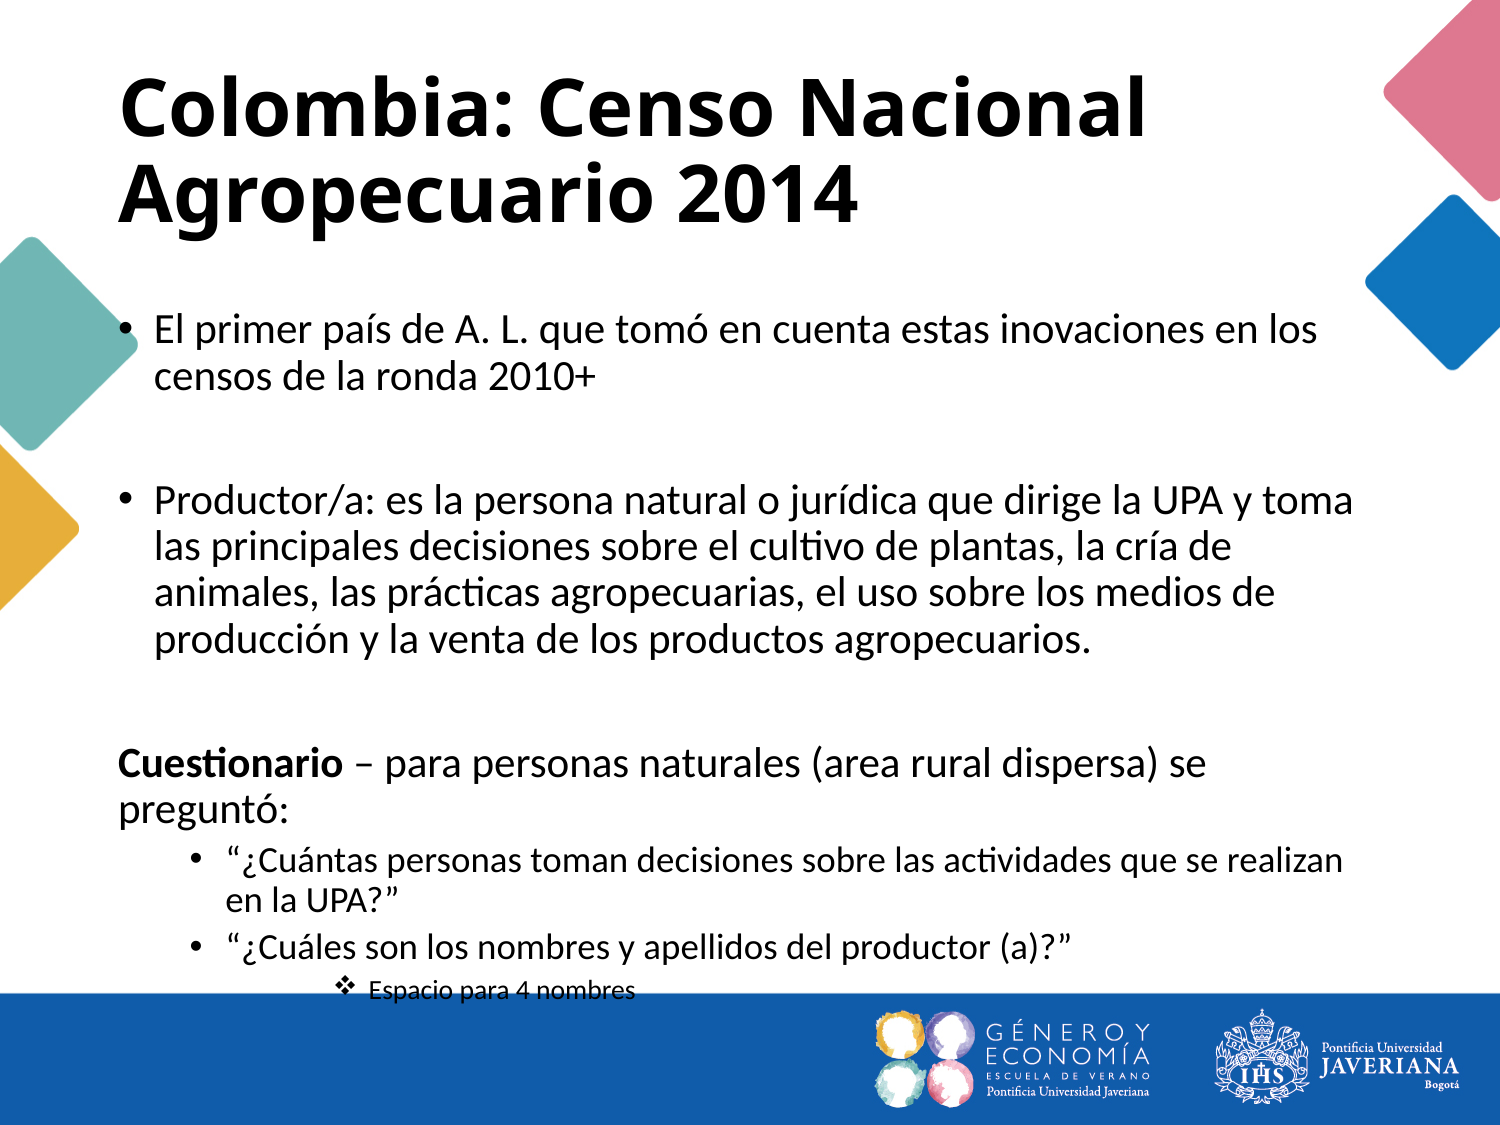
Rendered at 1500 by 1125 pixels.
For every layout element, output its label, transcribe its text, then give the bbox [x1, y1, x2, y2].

title Colombia: Censo Nacional Agropecuario 2014 [103, 59, 1397, 278]
picture [0, 0, 1500, 1125]
list El primer país de A. L. que tomó en cuenta estas inovaciones en los censos de la ronda 2010+ Productor/a: es la persona natural o jurídica que dirige la UPA y toma las principales decisiones sobre el cultivo de plantas, la cría de animales, las prácticas agropecuarias, el uso sobre los medios de producción y la venta de los productos agropecuarios. Cuestionario – para personas naturales (area rural dispersa) se preguntó: “¿Cuántas personas toman decisiones sobre las actividades que se realizan en la UPA?” “¿Cuáles son los nombres y apellidos del productor (a)?” Espacio para 4 nombres [103, 299, 1397, 1014]
